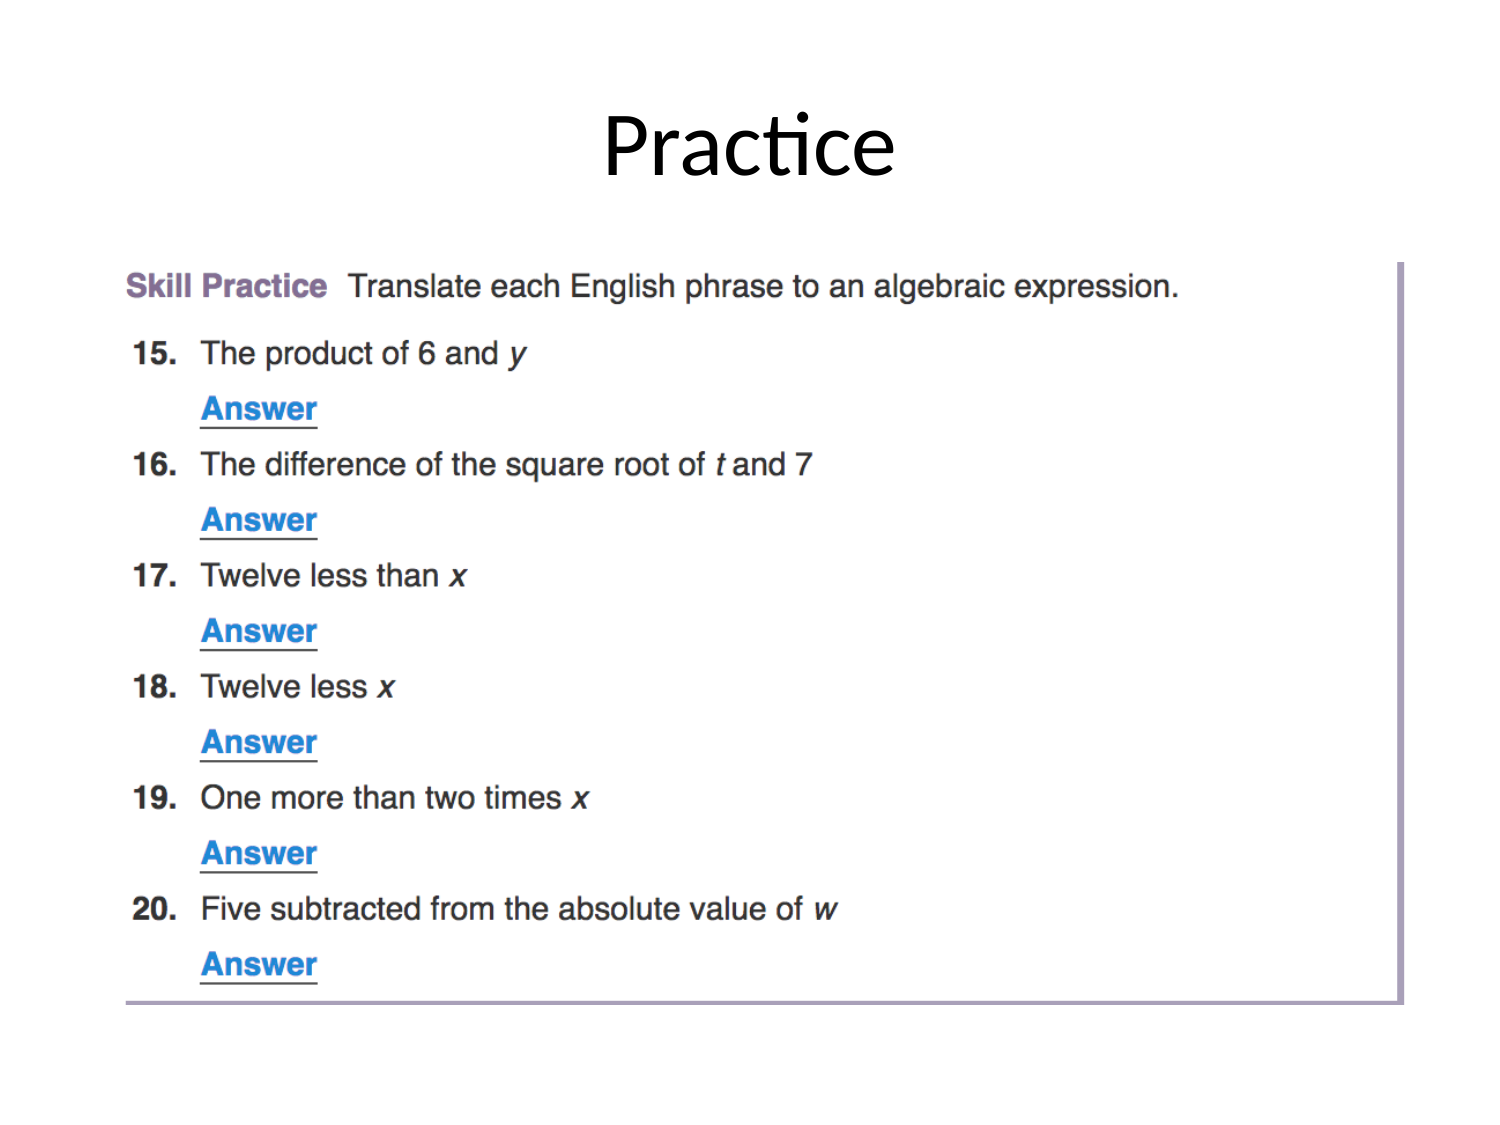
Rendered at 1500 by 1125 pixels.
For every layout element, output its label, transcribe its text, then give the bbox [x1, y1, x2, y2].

title Practice [75, 45, 1425, 233]
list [74, 262, 1426, 1006]
